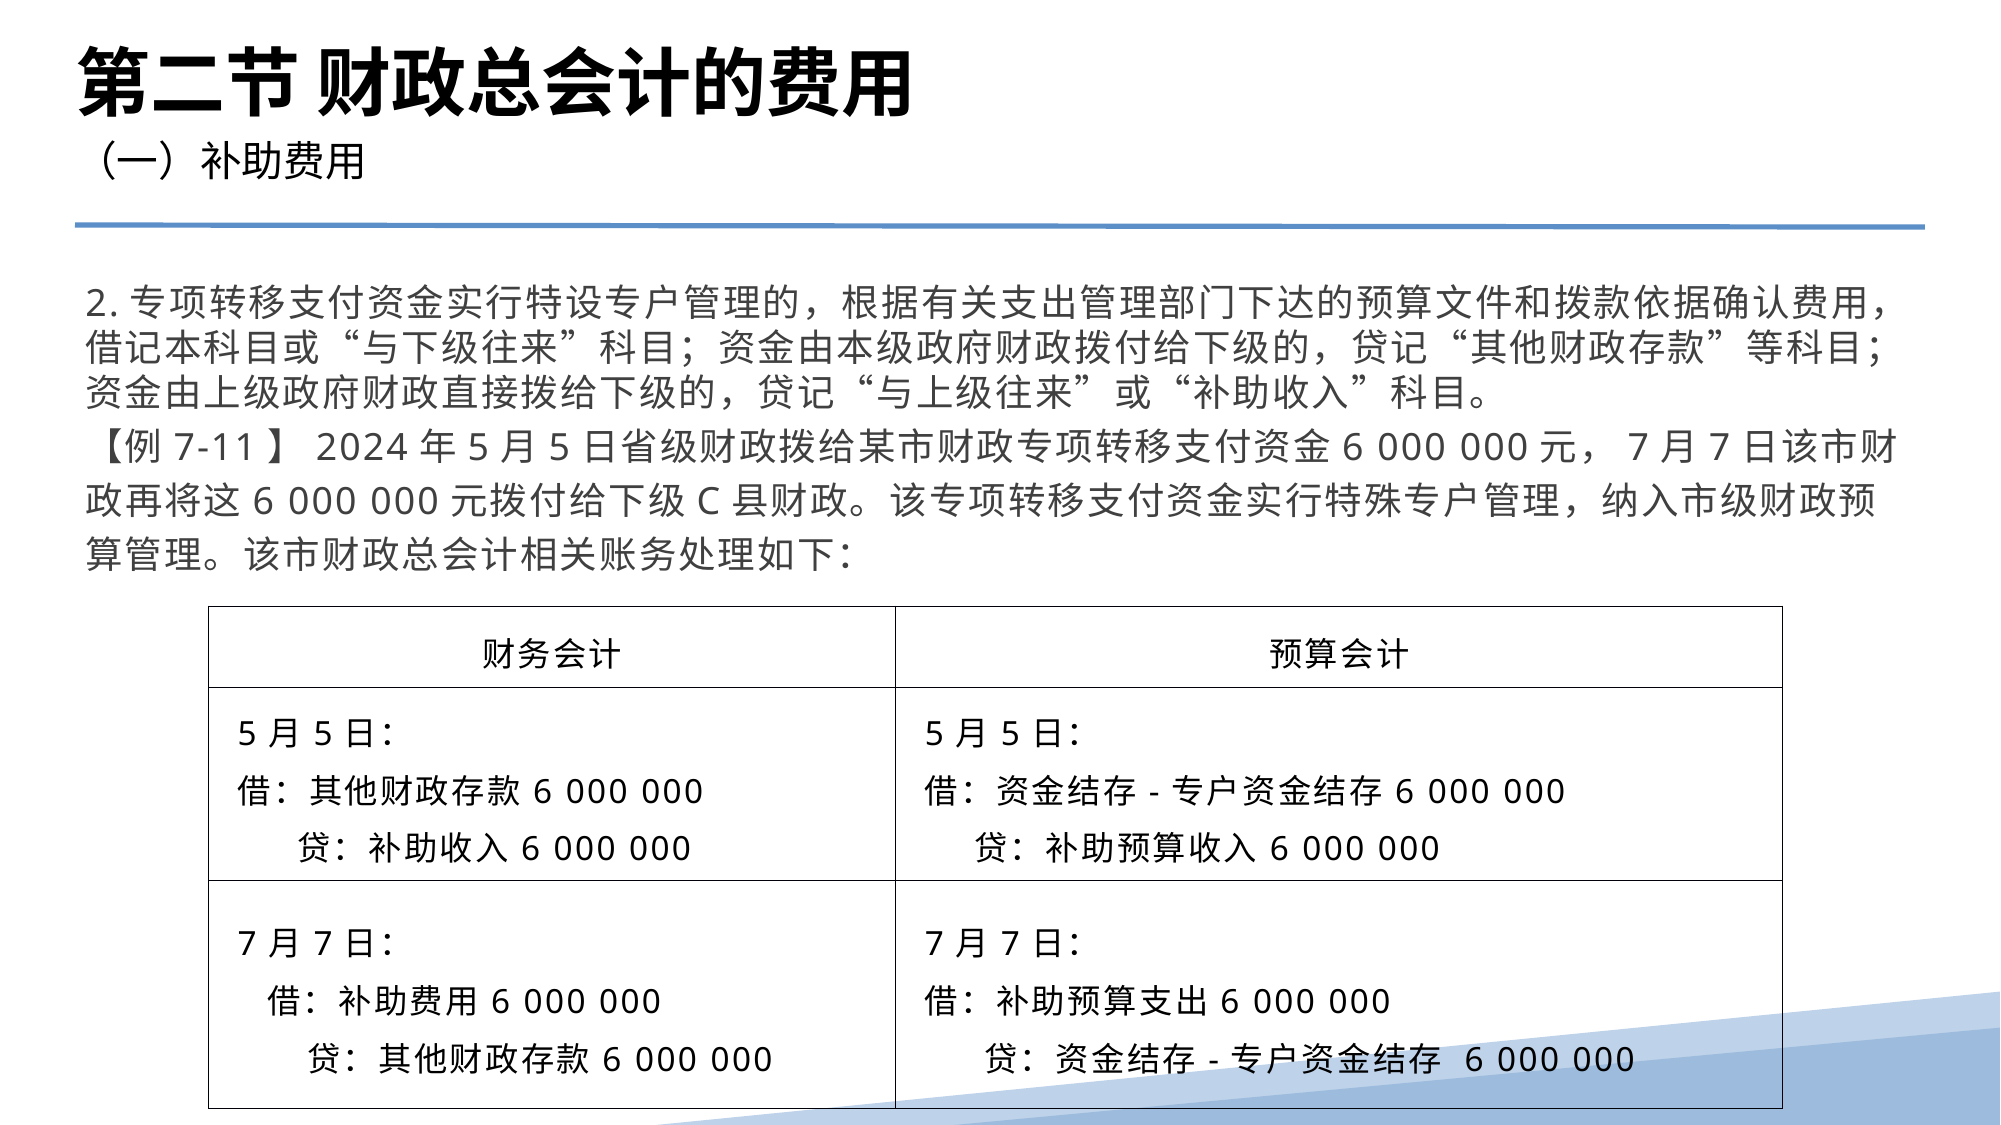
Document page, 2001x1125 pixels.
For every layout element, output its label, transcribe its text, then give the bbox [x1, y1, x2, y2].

table_header 预算会计 [896, 607, 1782, 687]
table_cell 5月5日： 借：资金结存-专户资金结存6 000 000 贷：补助预算收入6 000 000 [896, 688, 1782, 880]
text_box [74, 224, 1925, 228]
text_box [656, 991, 2000, 1125]
text_box 第二节 财政总会计的费用 [75, 24, 1925, 124]
table_cell 7月7日： 借：补助预算支出6 000 000 贷：资金结存-专户资金结存 6 000 000 [896, 881, 1782, 991]
text_box 2.专项转移支付资金实行特设专户管理的，根据有关支出管理部门下达的预算文件和拨款依据确认费用，借记本科目或“与下级往来”科目；资金由本级政府财政拨付给下级的，贷记“其他财政存款”等科目；资金由上级政府财政直接拨给下级的，贷记“与上级往来”或“补助收入”科目。 【例7-11】2024年5月5日省级财政拨给某市财政专项转移支付资金6 000 000元，7月7日该市财政再将这6 000 000元拨付给下级C县财政。该专项转移支付资金实行特殊专户管理，纳入市级财政预算管理。该市财政总会计相关账务处理如下： [75, 248, 1925, 606]
text_box （一）补助费用 [75, 124, 1925, 200]
table_cell 7月7日： 借：补助费用6 000 000 贷：其他财政存款6 000 000 [209, 881, 895, 1108]
table_header 财务会计 [209, 607, 895, 687]
table_cell 5月5日： 借：其他财政存款6 000 000 贷：补助收入6 000 000 [209, 688, 895, 880]
